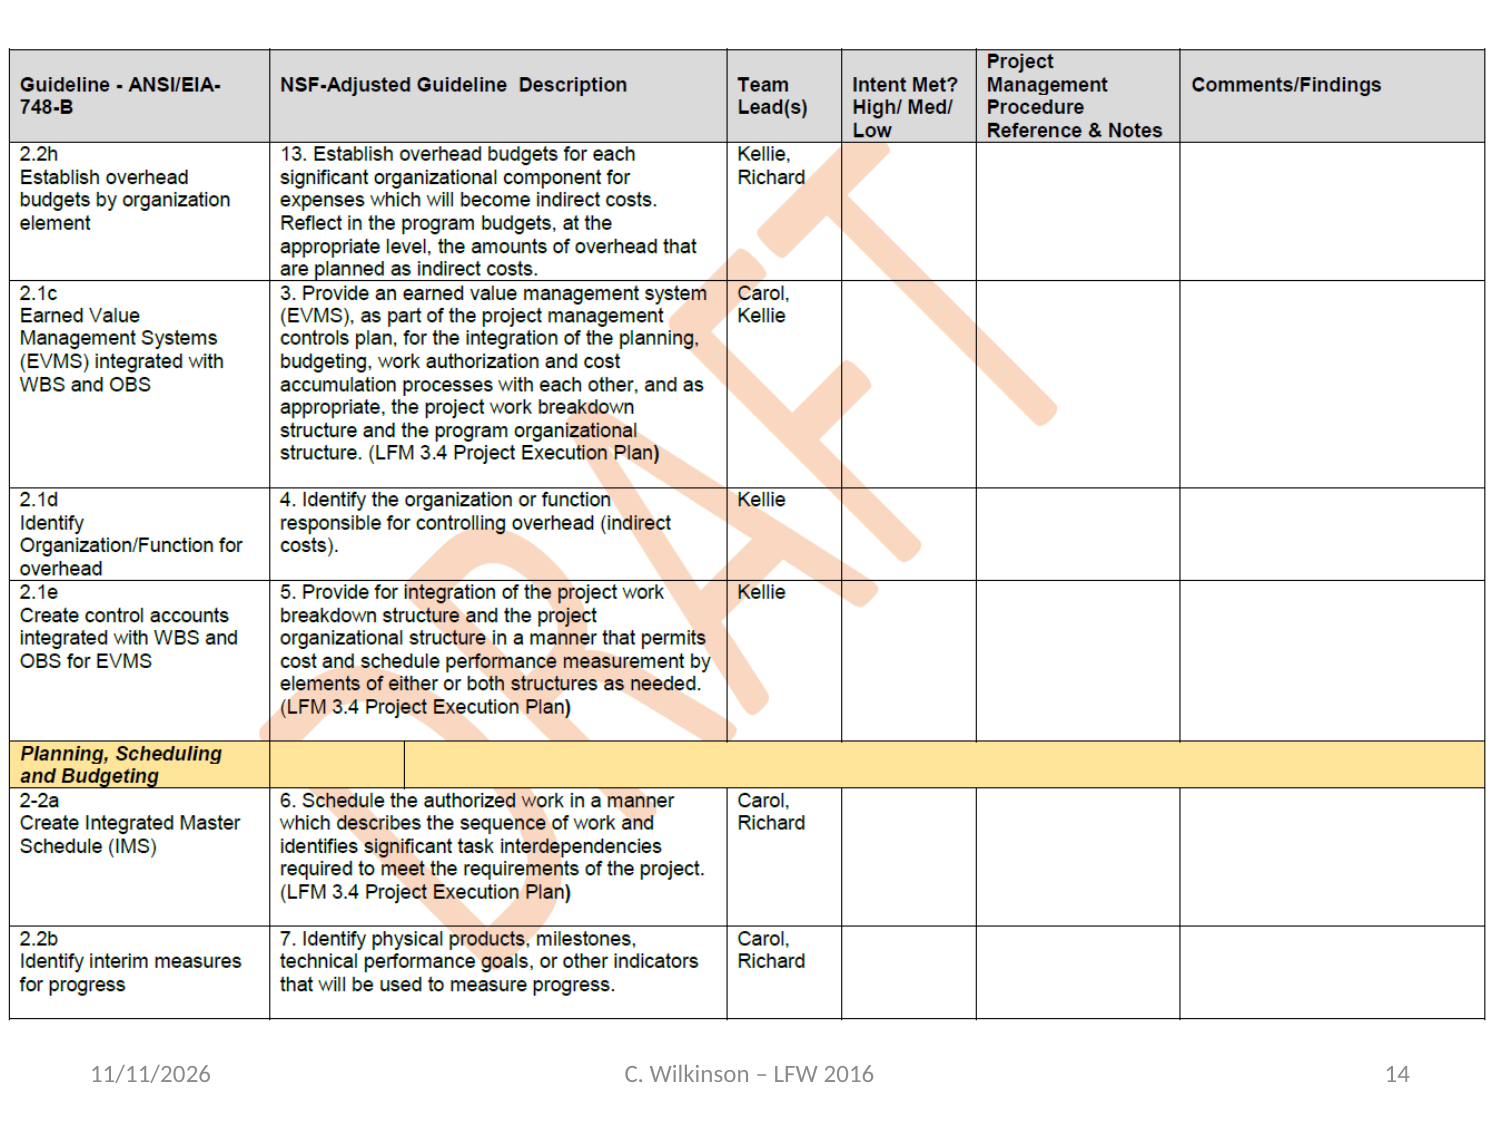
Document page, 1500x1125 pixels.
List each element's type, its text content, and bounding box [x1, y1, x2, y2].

slide_number 14 [1074, 1042, 1425, 1103]
footer C. Wilkinson – LFW 2016 [512, 1042, 988, 1103]
picture [0, 37, 1490, 1026]
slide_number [75, 1042, 425, 1103]
